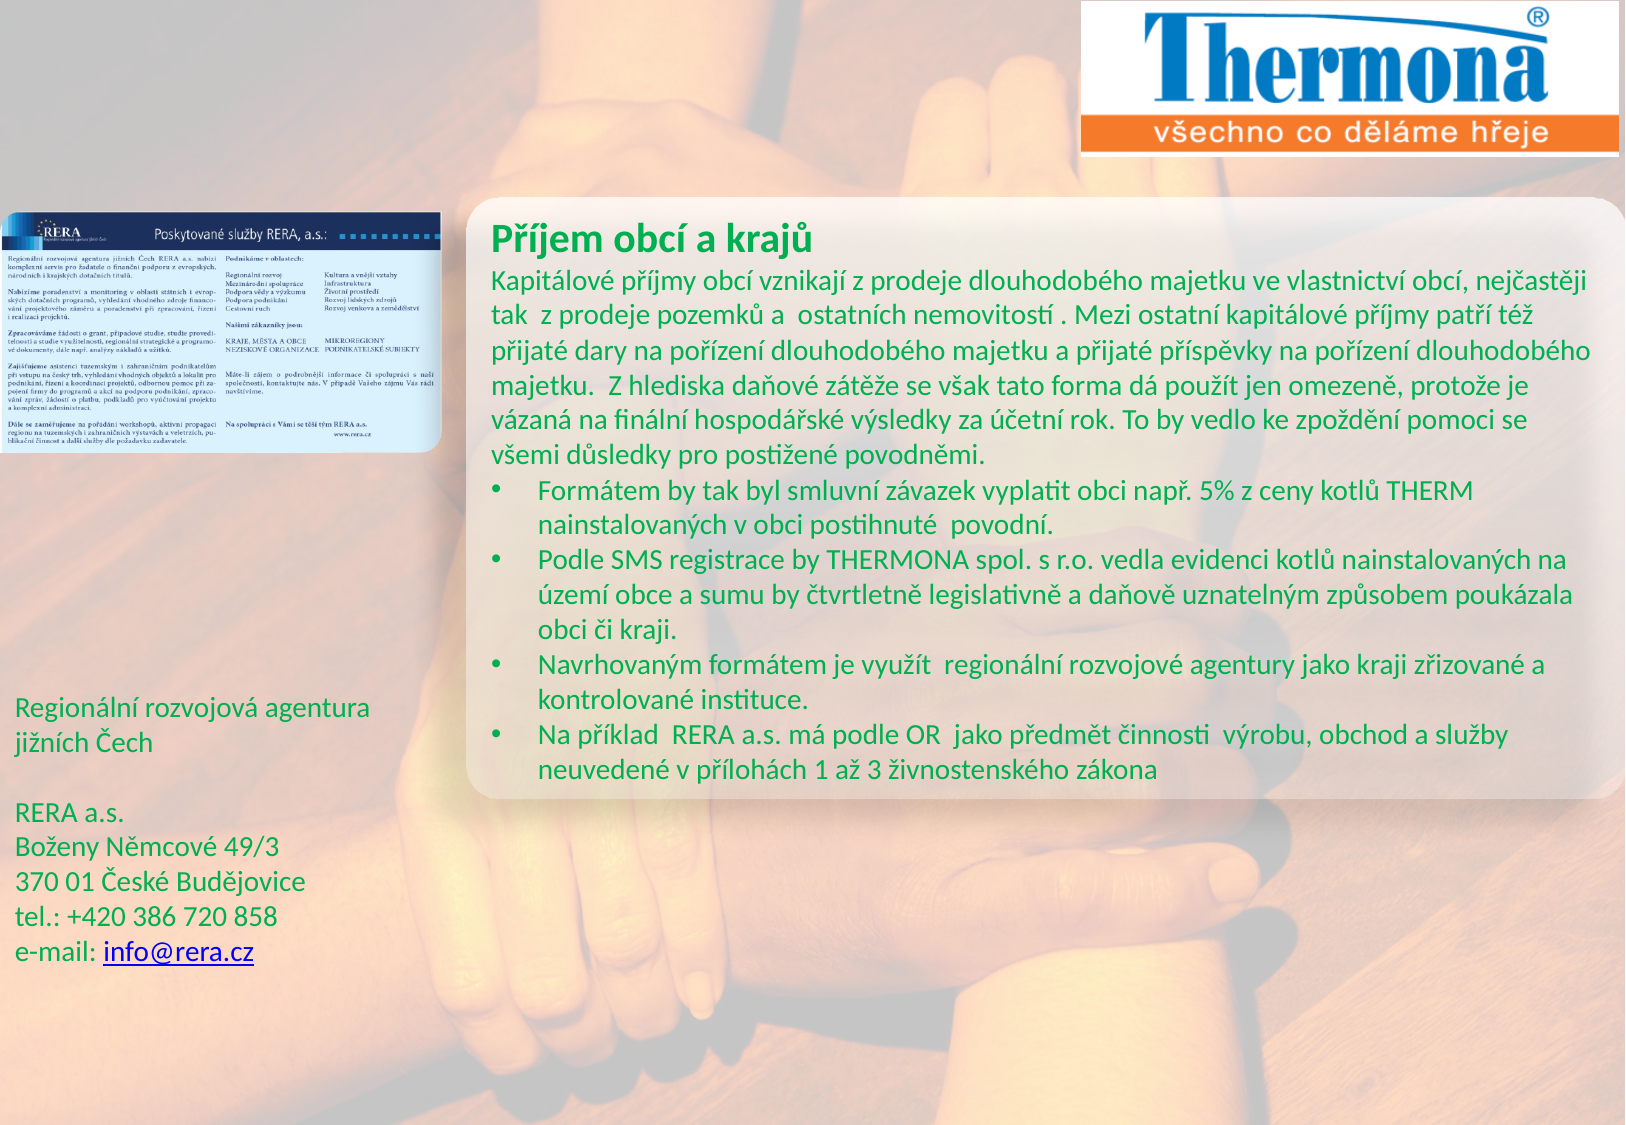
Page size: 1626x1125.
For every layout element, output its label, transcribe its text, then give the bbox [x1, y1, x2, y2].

picture [1080, 1, 1619, 157]
text_box Regionální rozvojová agentura jižních Čech RERA a.s. Boženy Němcové 49/3 370 01 České Budějovice tel.: +420 386 720 858 e-mail: info@rera.cz [0, 680, 442, 1010]
text_box Příjem obcí a krajů Kapitálové příjmy obcí vznikají z prodeje dlouhodobého majetku ve vlastnictví obcí, nejčastěji tak z prodeje pozemků a ostatních nemovitostí . Mezi ostatní kapitálové příjmy patří též přijaté dary na pořízení dlouhodobého majetku a přijaté příspěvky na pořízení dlouhodobého majetku. Z hlediska daňové zátěže se však tato forma dá použít jen omezeně, protože je vázaná na finální hospodářské výsledky za účetní rok. To by vedlo ke zpoždění pomoci se všemi důsledky pro postižené povodněmi. Formátem by tak byl smluvní závazek vyplatit obci např. 5% z ceny kotlů THERM nainstalovaných v obci postihnuté povodní. Podle SMS registrace by THERMONA spol. s r.o. vedla evidenci kotlů nainstalovaných na území obce a sumu by čtvrtletně legislativně a daňově uznatelným způsobem poukázala obci či kraji. Navrhovaným formátem je využít regionální rozvojové agentury jako kraji zřizované a kontrolované instituce. Na příklad RERA a.s. má podle OR jako předmět činnosti výrobu, obchod a služby neuvedené v přílohách 1 až 3 živnostenského zákona [464, 195, 1625, 801]
picture [0, 211, 442, 453]
